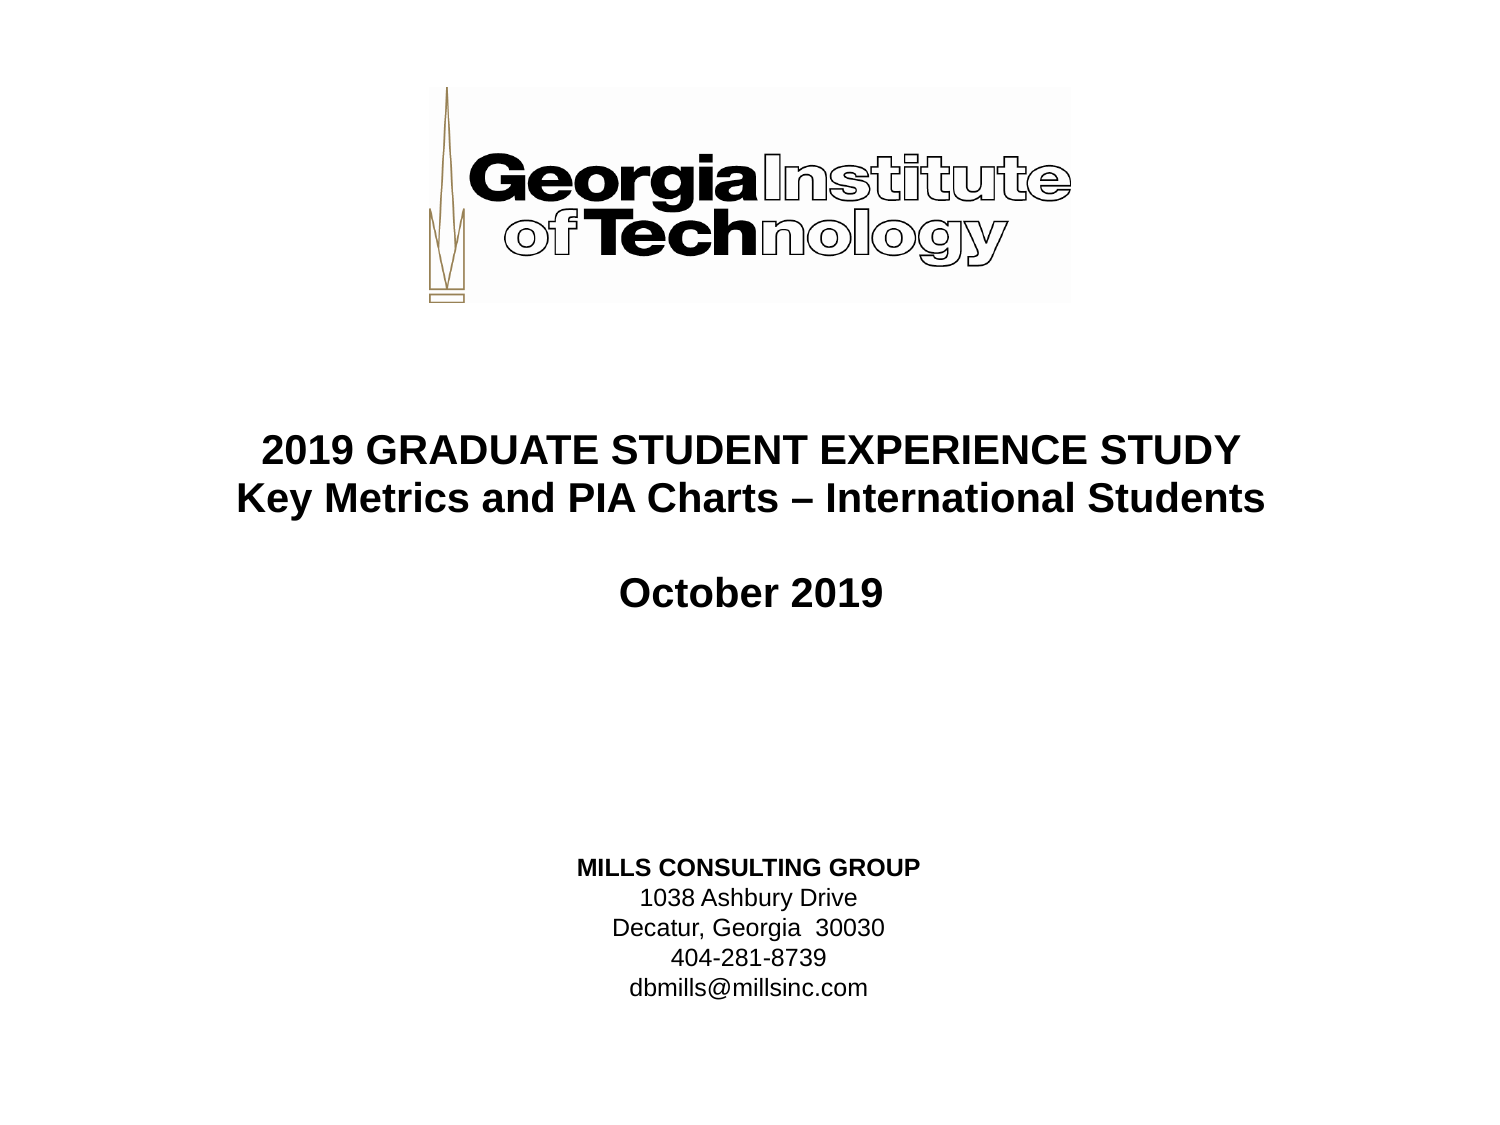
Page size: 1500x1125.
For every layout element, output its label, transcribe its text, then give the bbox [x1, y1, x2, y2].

text_box 2019 GRADUATE STUDENT EXPERIENCE STUDY Key Metrics and PIA Charts – International Students October 2019 [204, 419, 1299, 672]
picture [428, 87, 1071, 303]
text_box MILLS CONSULTING GROUP 1038 Ashbury Drive Decatur, Georgia 30030 404-281-8739 dbmills@millsinc.com [561, 844, 936, 1009]
